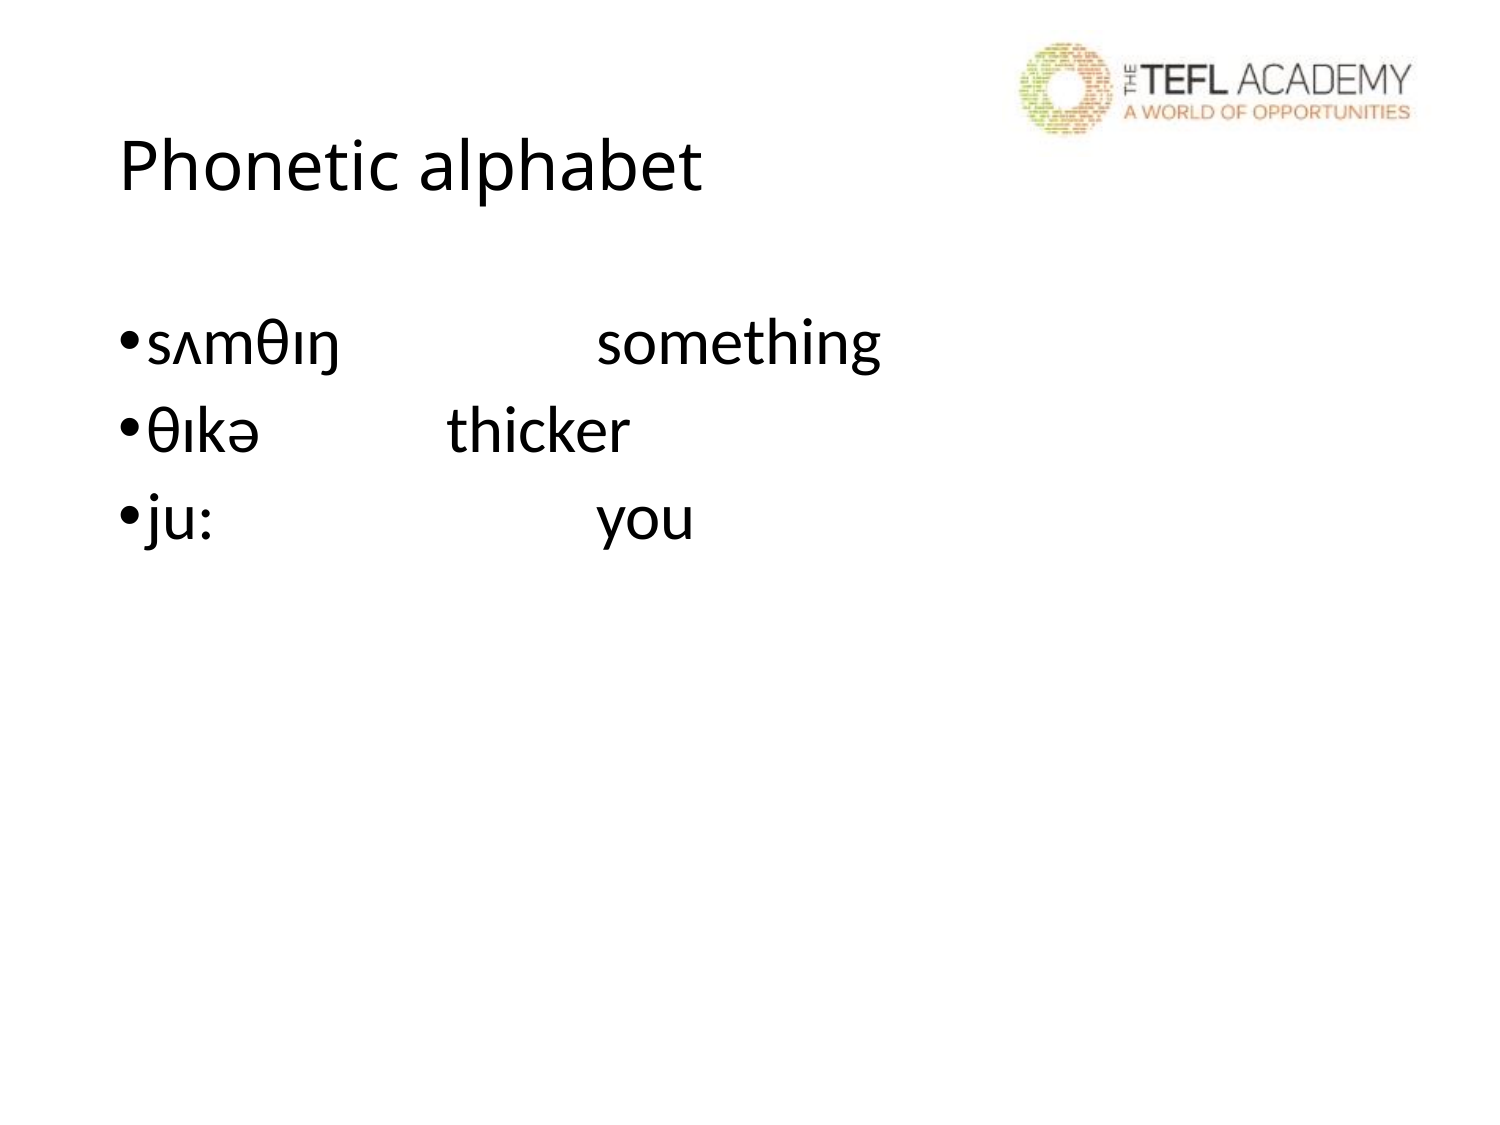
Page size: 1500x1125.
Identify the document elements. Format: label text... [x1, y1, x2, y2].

picture [1002, 30, 1446, 157]
title Phonetic alphabet [103, 59, 1397, 278]
list sʌmθɪŋ something θɪkə thicker ju: you [103, 299, 1397, 1014]
